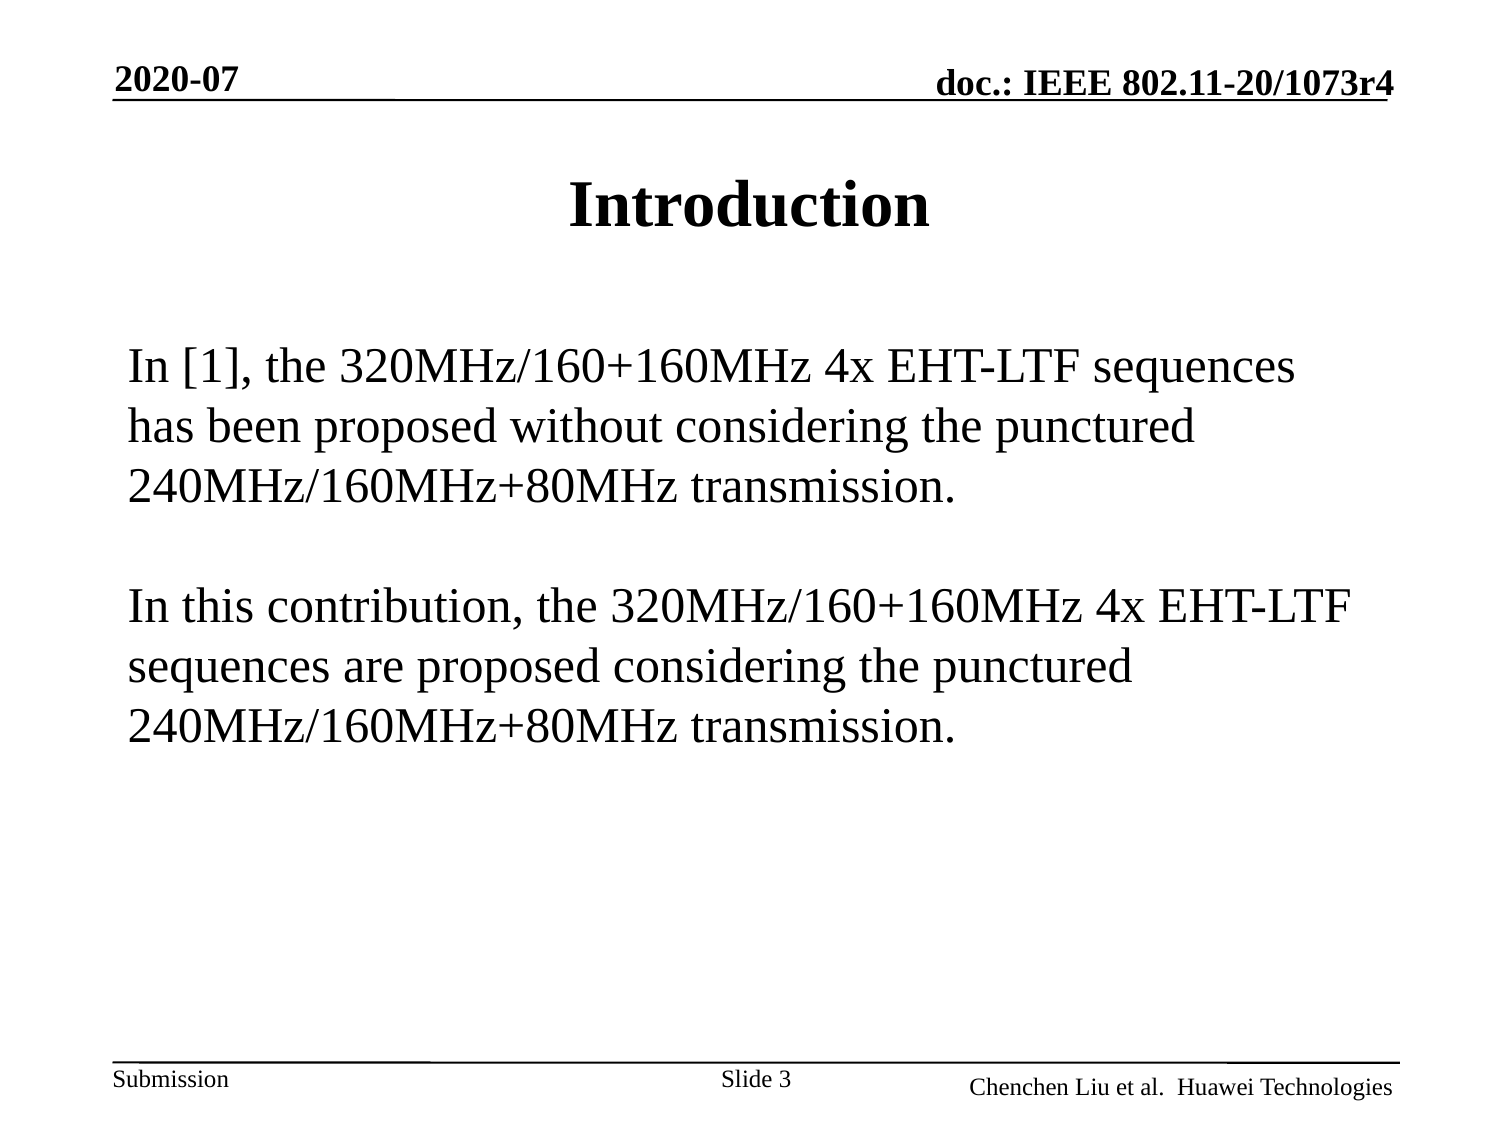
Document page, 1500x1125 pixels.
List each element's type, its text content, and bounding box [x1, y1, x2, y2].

slide_number Slide 3 [712, 1061, 800, 1123]
list In [1], the 320MHz/160+160MHz 4x EHT-LTF sequences has been proposed without considering the punctured 240MHz/160MHz+80MHz transmission. In this contribution, the 320MHz/160+160MHz 4x EHT-LTF sequences are proposed considering the punctured 240MHz/160MHz+80MHz transmission. [112, 324, 1388, 1000]
title Introduction [112, 112, 1388, 288]
slide_number 2020-07 [114, 54, 423, 100]
